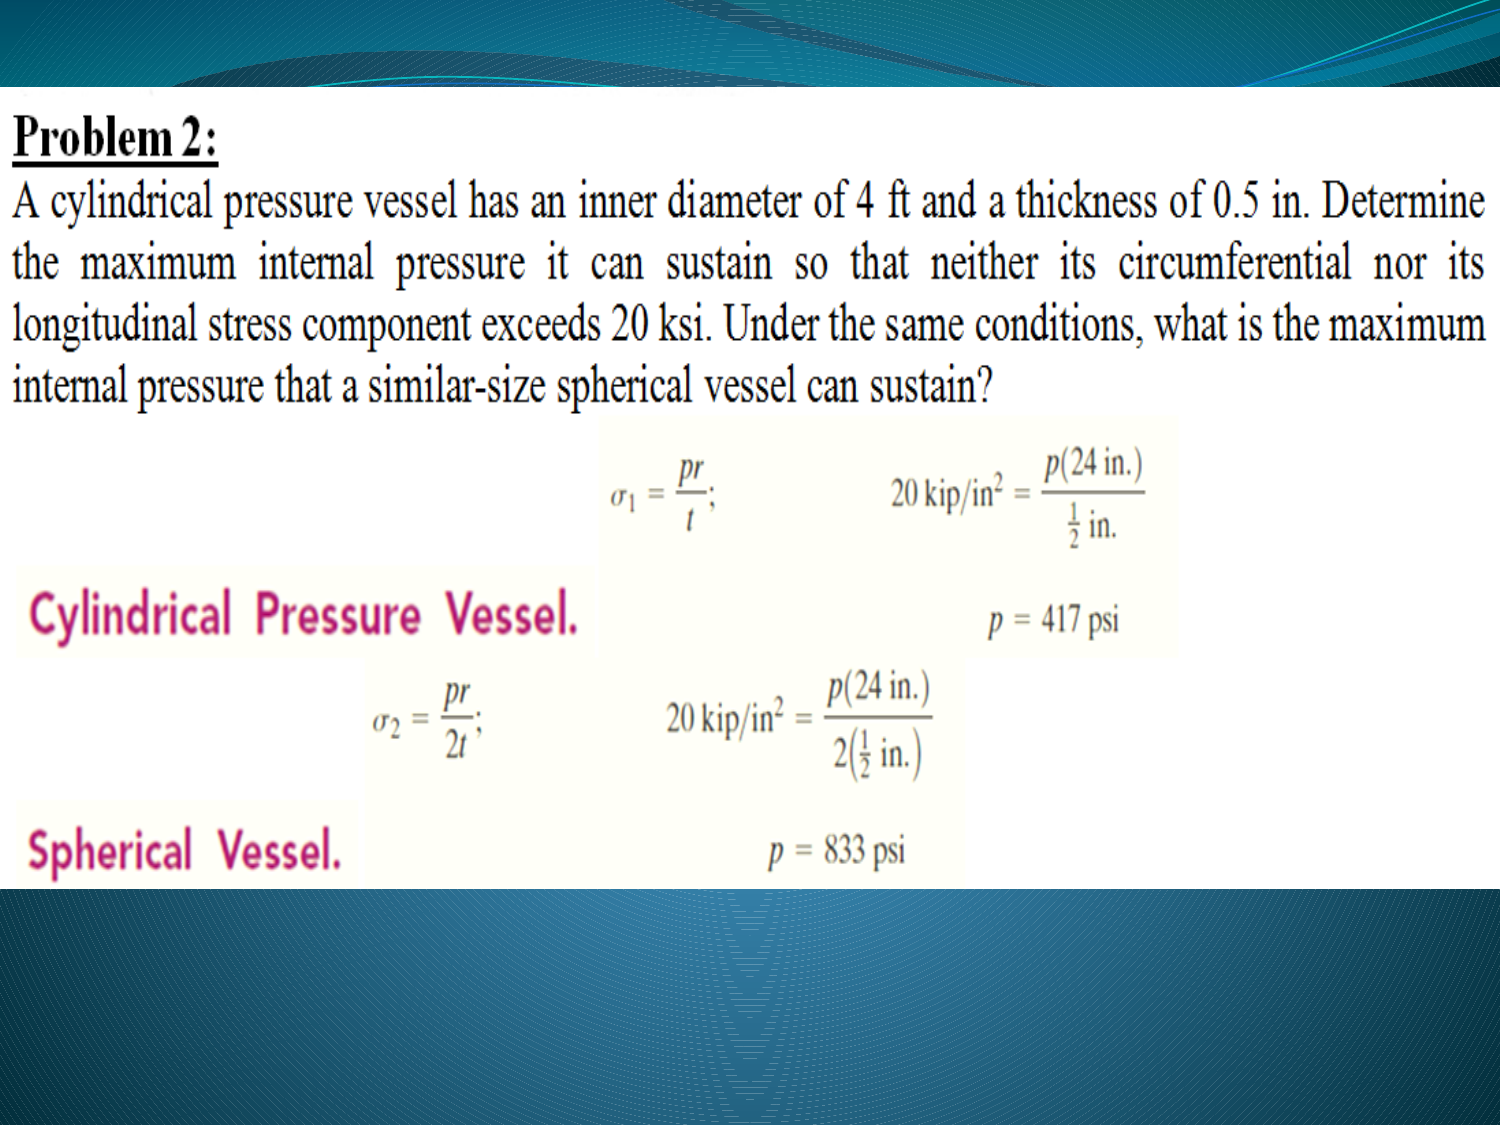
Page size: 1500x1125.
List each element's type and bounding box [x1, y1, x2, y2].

picture [0, 87, 1500, 889]
